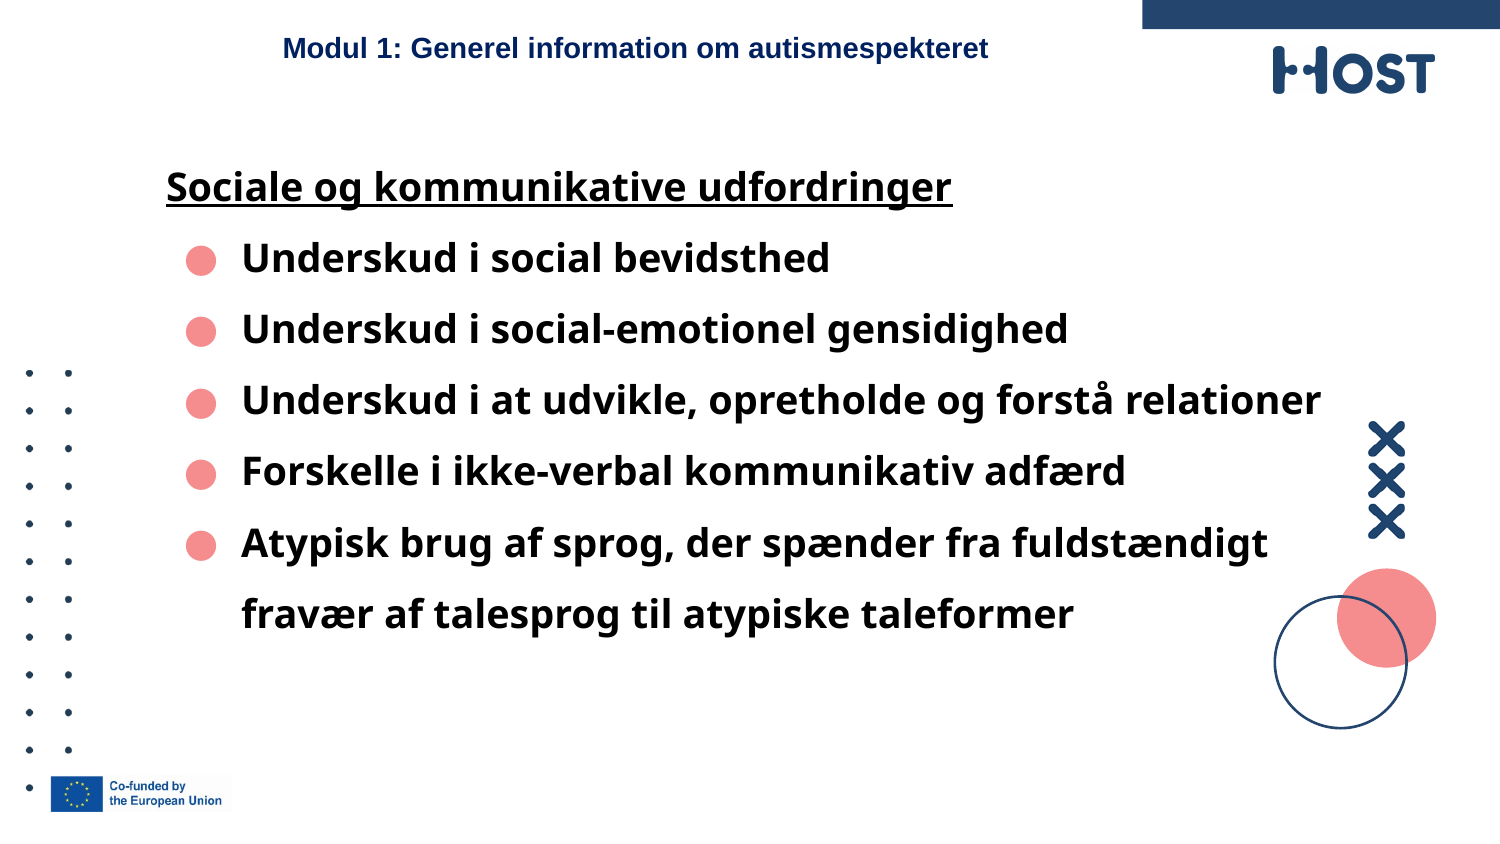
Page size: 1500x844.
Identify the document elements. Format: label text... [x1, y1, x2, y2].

picture [0, 370, 233, 812]
text_box Modul 1: Generel information om autismespekteret [267, 10, 1136, 68]
picture [1368, 421, 1405, 539]
picture [1273, 46, 1435, 94]
list Sociale og kommunikative udfordringer Underskud i social bevidsthed Underskud i social-emotionel gensidighed Underskud i at udvikle, opretholde og forstå relationer Forskelle i ikke-verbal kommunikativ adfærd Atypisk brug af sprog, der spænder fra fuldstændigt fravær af talesprog til atypiske taleformer [150, 122, 1349, 797]
